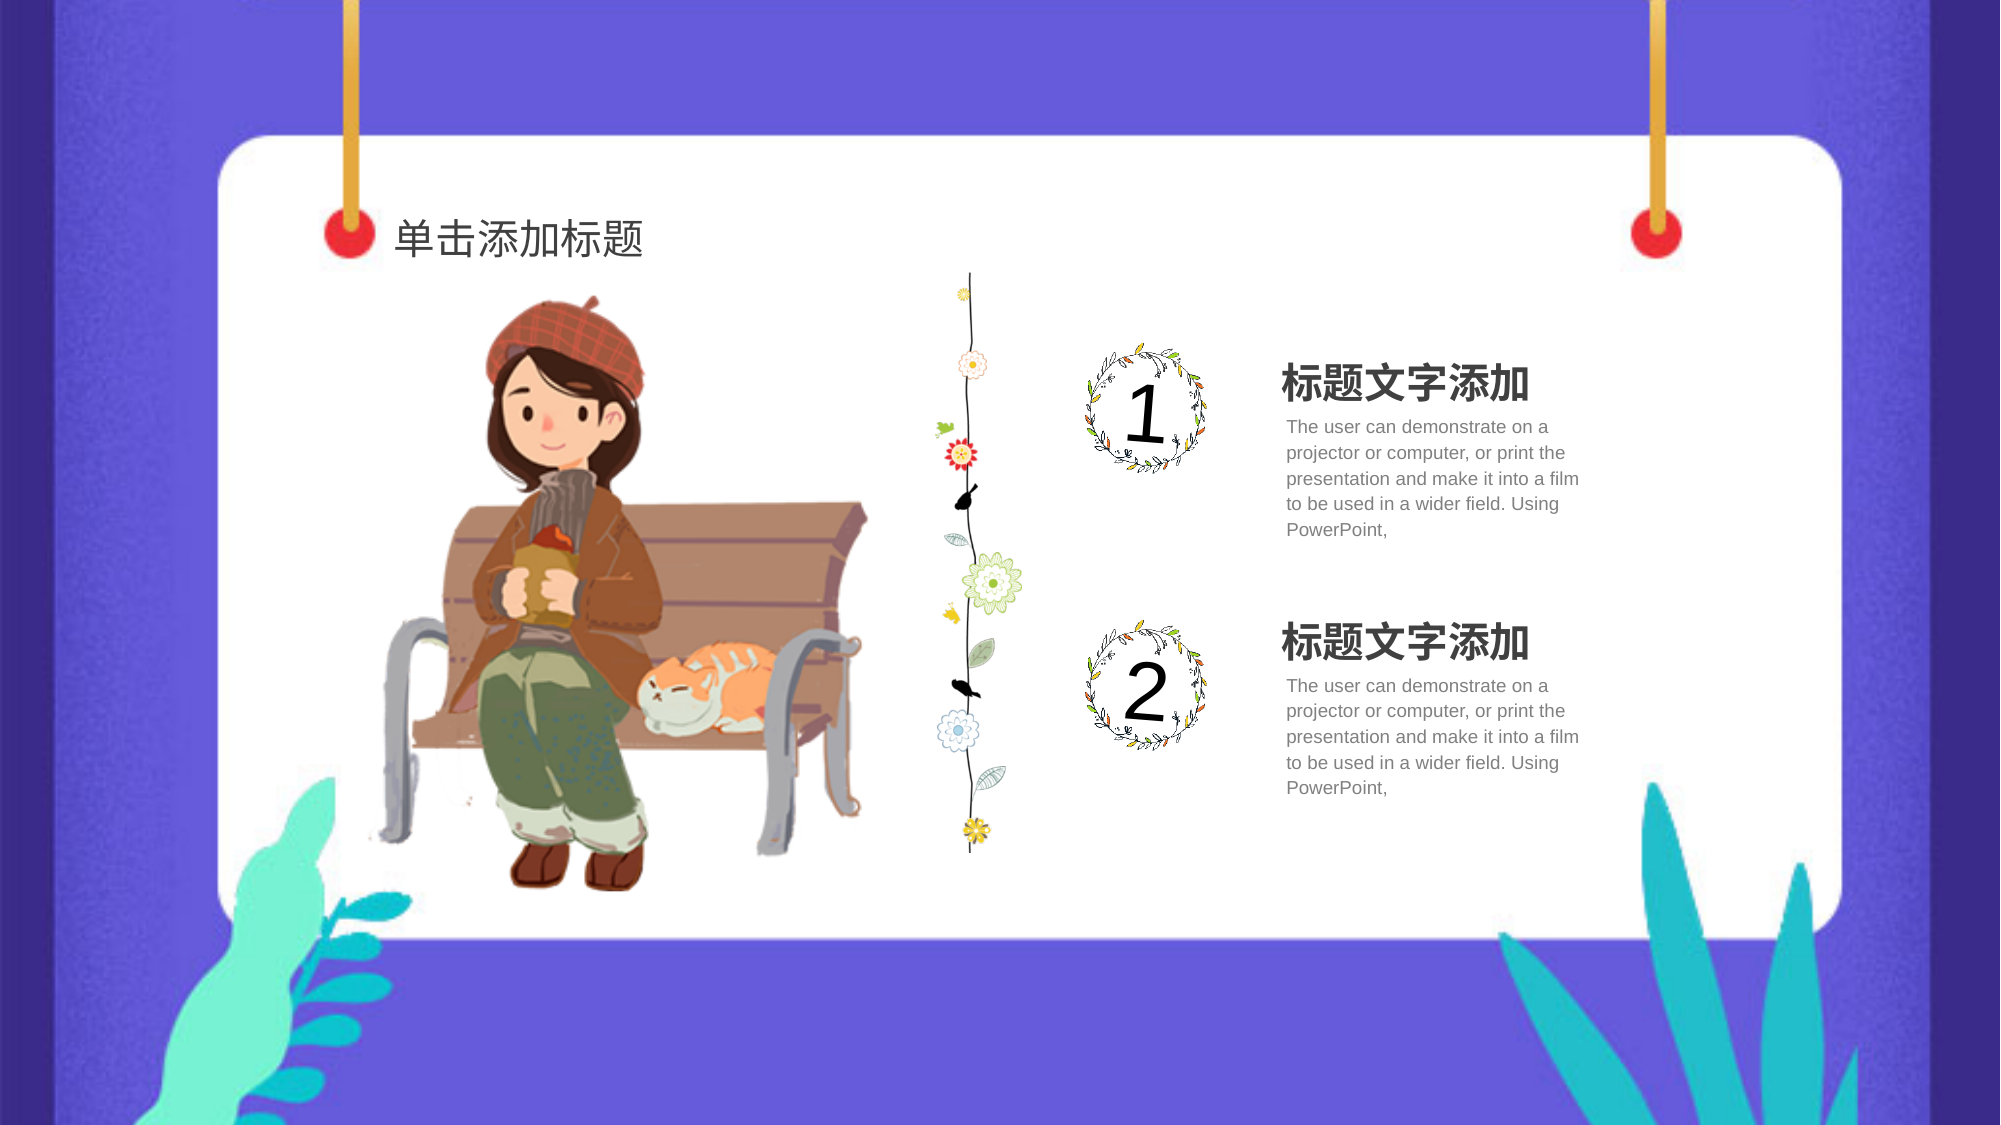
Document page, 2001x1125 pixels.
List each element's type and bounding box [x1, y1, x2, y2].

text_box [1266, 597, 1839, 808]
picture [0, 0, 2000, 1125]
text_box [1266, 339, 1839, 550]
